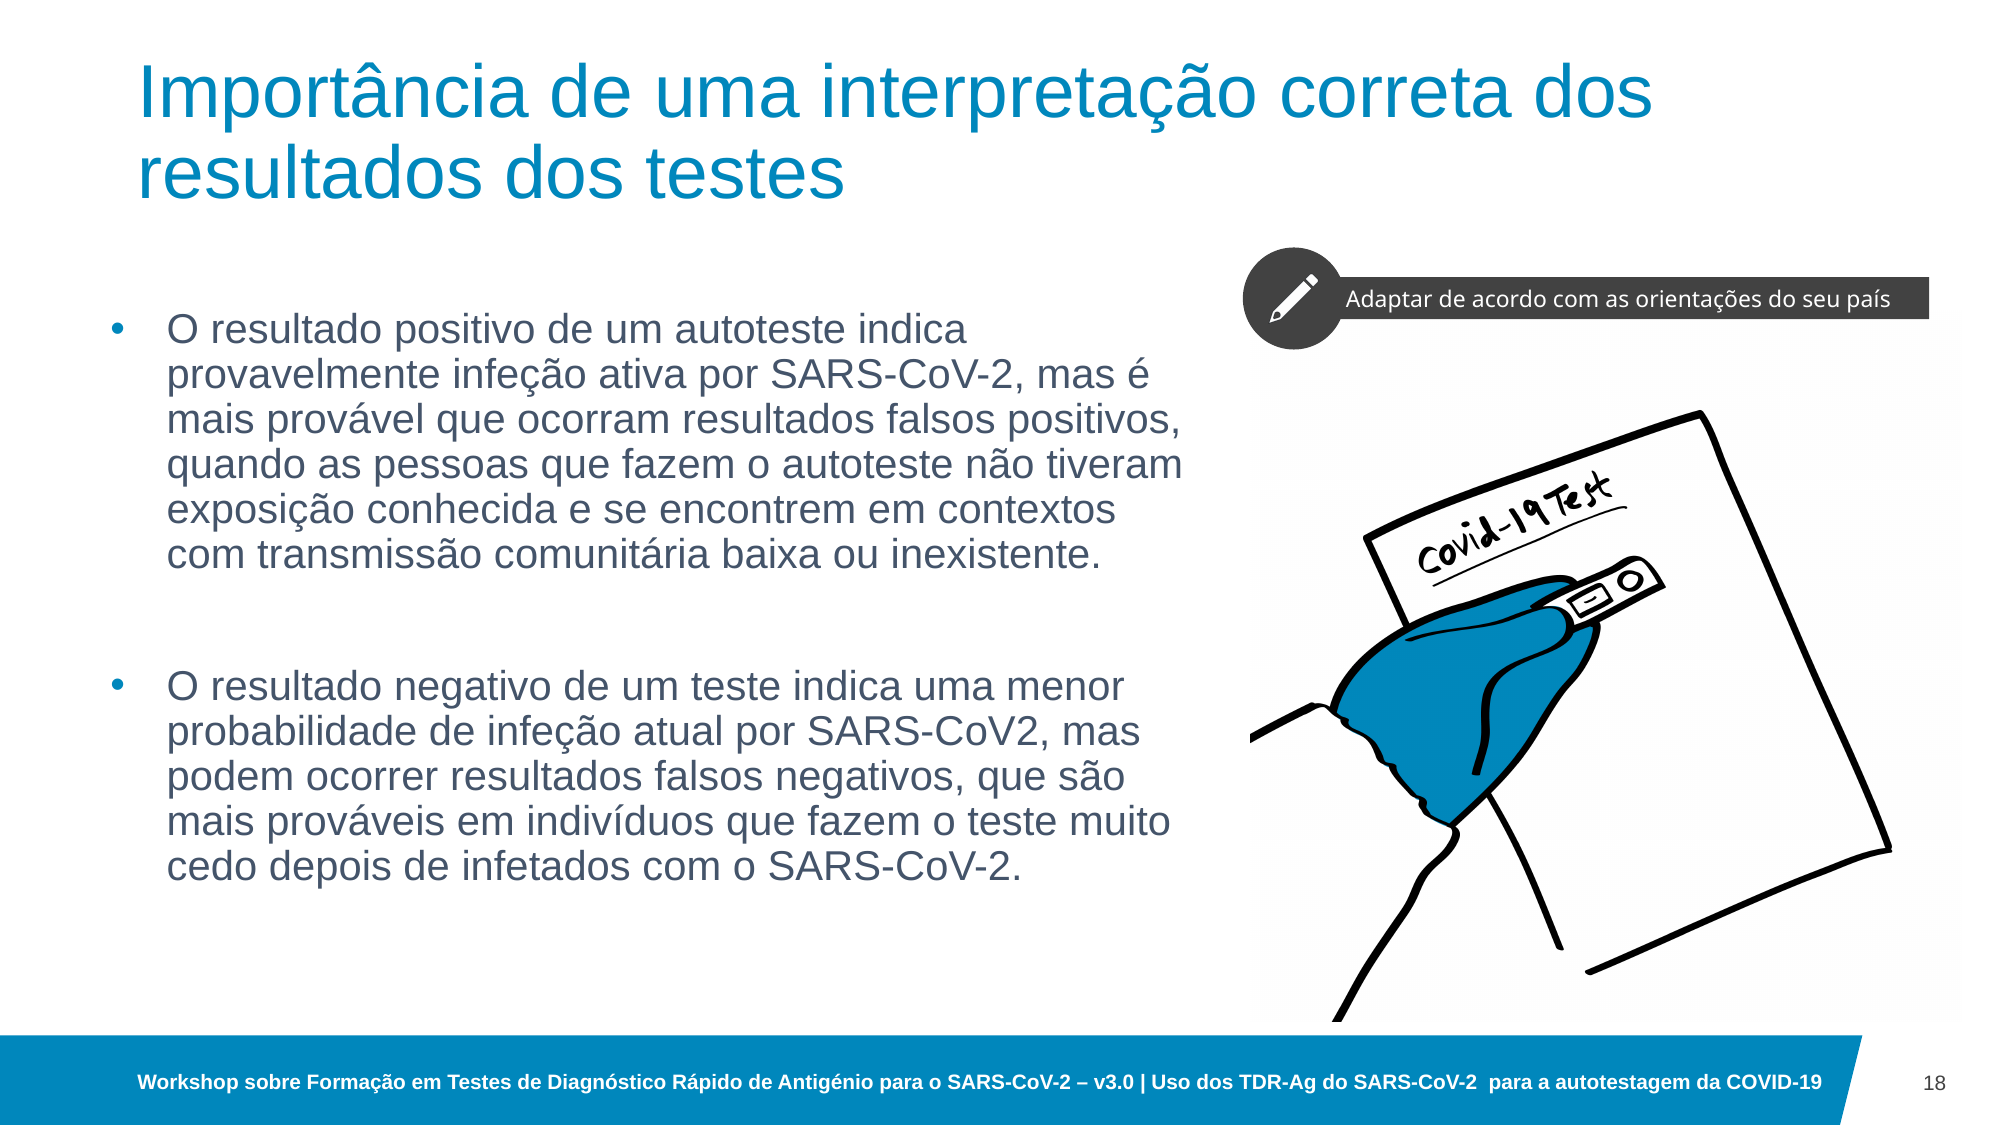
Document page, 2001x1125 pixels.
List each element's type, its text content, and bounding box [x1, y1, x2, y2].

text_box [1244, 249, 1930, 348]
footer Workshop sobre Formação em Testes de Diagnóstico Rápido de Antigénio para o SARS-CoV-2 – v3.0 | Uso dos TDR-Ag do SARS-CoV-2 para a autotestagem da COVID-19 [137, 1039, 1850, 1122]
text_box O resultado positivo de um autoteste indica provavelmente infeção ativa por SARS-CoV-2, mas é mais provável que ocorram resultados falsos positivos, quando as pessoas que fazem o autoteste não tiveram exposição conhecida e se encontrem em contextos com transmissão comunitária baixa ou inexistente. O resultado negativo de um teste indica uma menor probabilidade de infeção atual por SARS-CoV2, mas podem ocorrer resultados falsos negativos, que são mais prováveis em indivíduos que fazem o teste muito cedo depois de infetados com o SARS-CoV-2. [95, 300, 1212, 898]
list [95, 281, 1244, 667]
slide_number 18 [1862, 1035, 1947, 1125]
picture [1250, 310, 1962, 1022]
title Importância de uma interpretação correta dos resultados dos testes [137, 59, 1863, 215]
